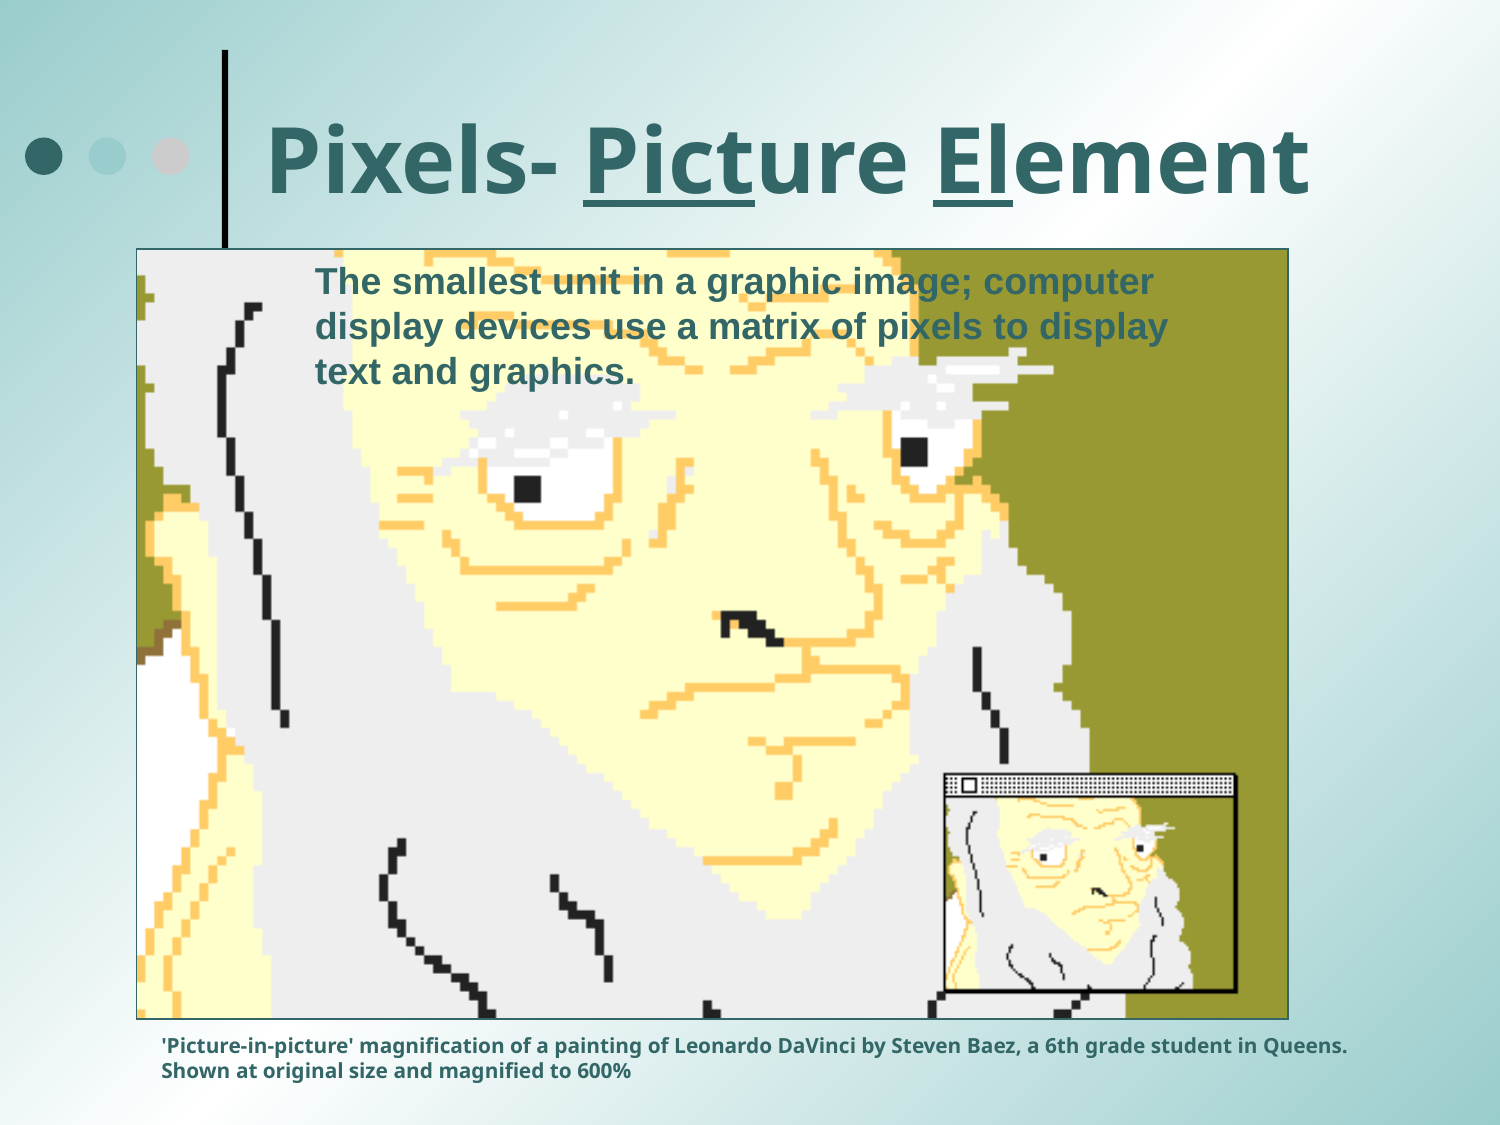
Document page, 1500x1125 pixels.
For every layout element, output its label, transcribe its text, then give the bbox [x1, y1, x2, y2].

text_box 'Picture-in-picture' magnification of a painting of Leonardo DaVinci by Steven Baez, a 6th grade student in Queens. Shown at original size and magnified to 600% [146, 1025, 1363, 1115]
title Pixels- Picture Element [249, 30, 1401, 282]
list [137, 249, 1288, 1019]
